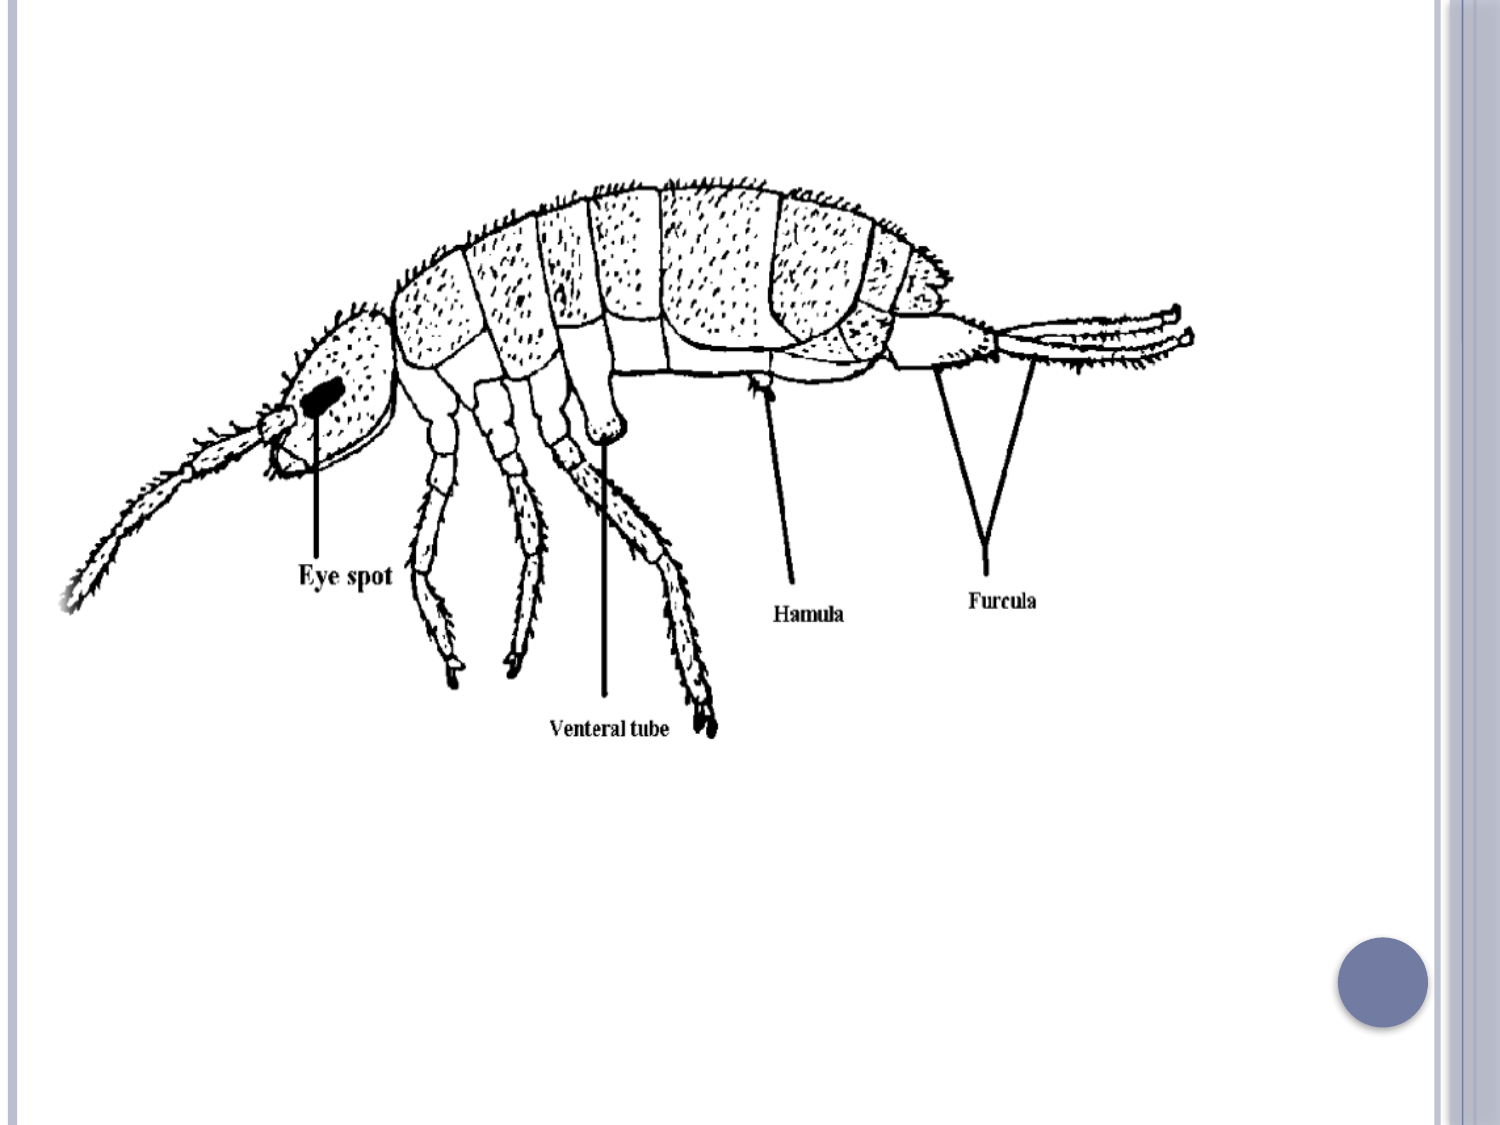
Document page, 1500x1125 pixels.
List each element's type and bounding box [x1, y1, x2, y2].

list [49, 149, 1301, 840]
